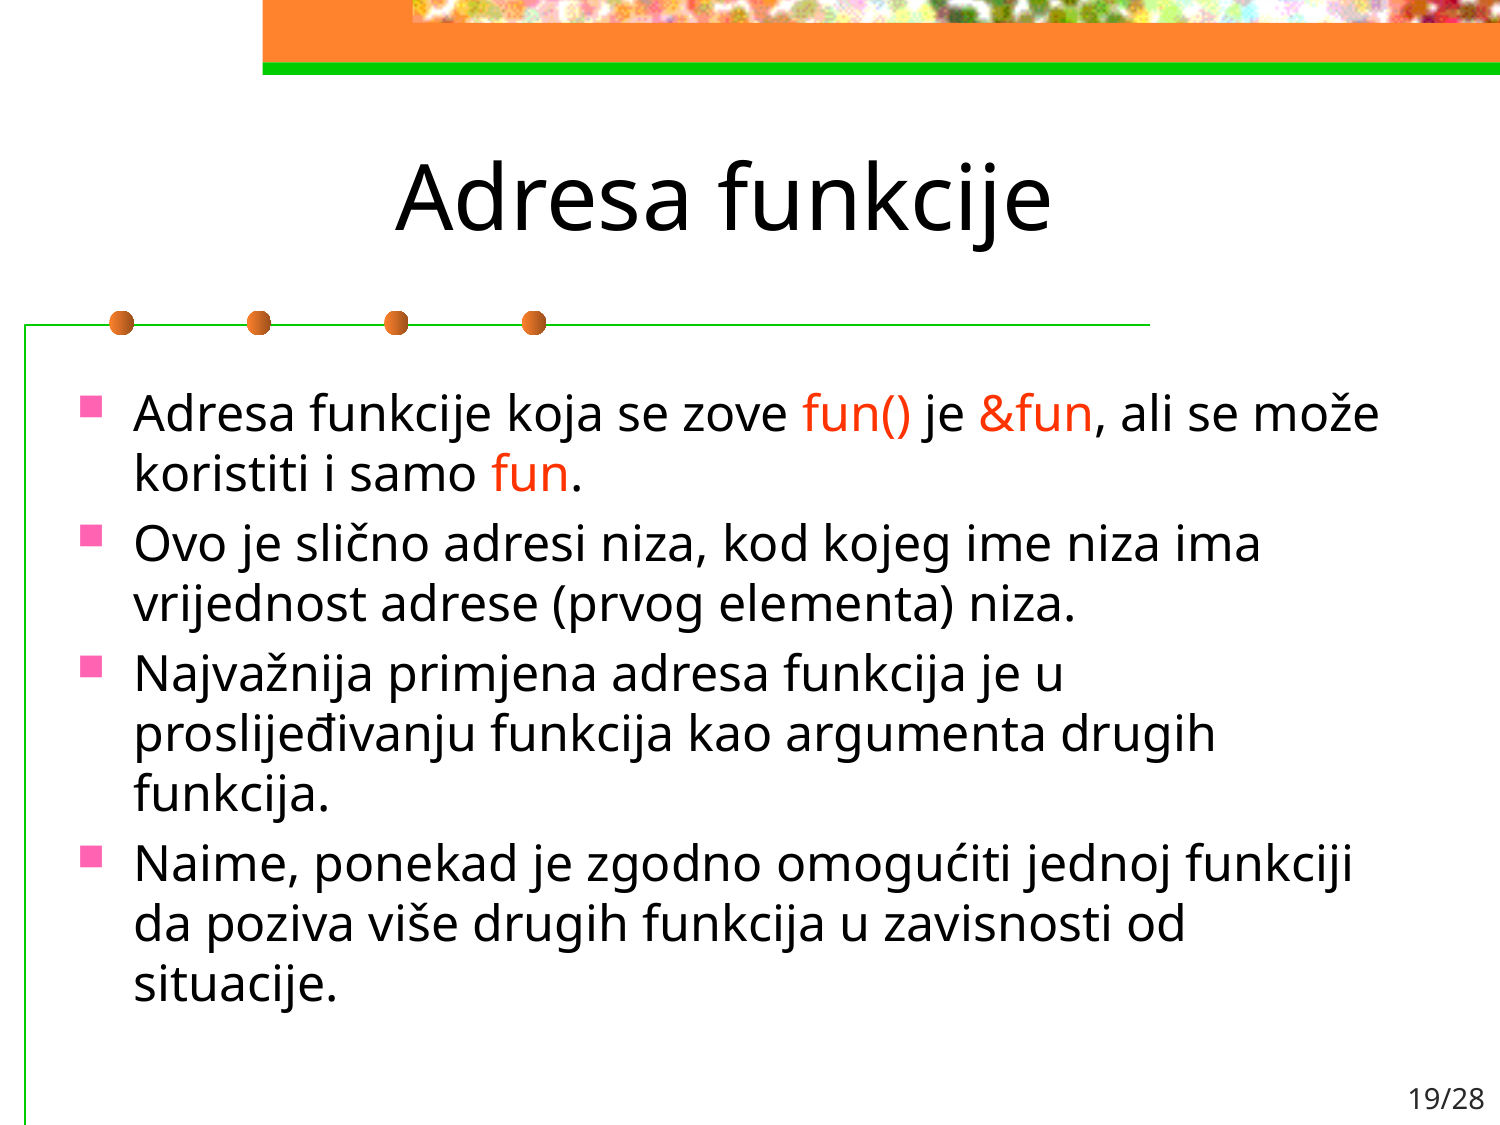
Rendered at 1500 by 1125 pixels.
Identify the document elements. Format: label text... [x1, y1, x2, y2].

text_box 19/28 [1374, 1072, 1500, 1123]
list Adresa funkcije koja se zove fun() je &fun, ali se može koristiti i samo fun. Ovo je slično adresi niza, kod kojeg ime niza ima vrijednost adrese (prvog elementa) niza. Najvažnija primjena adresa funkcija je u proslijeđivanju funkcija kao argumenta drugih funkcija. Naime, ponekad je zgodno omogućiti jednoj funkciji da poziva više drugih funkcija u zavisnosti od situacije. [62, 373, 1400, 953]
picture [412, 0, 1500, 23]
title Adresa funkcije [87, 99, 1363, 288]
